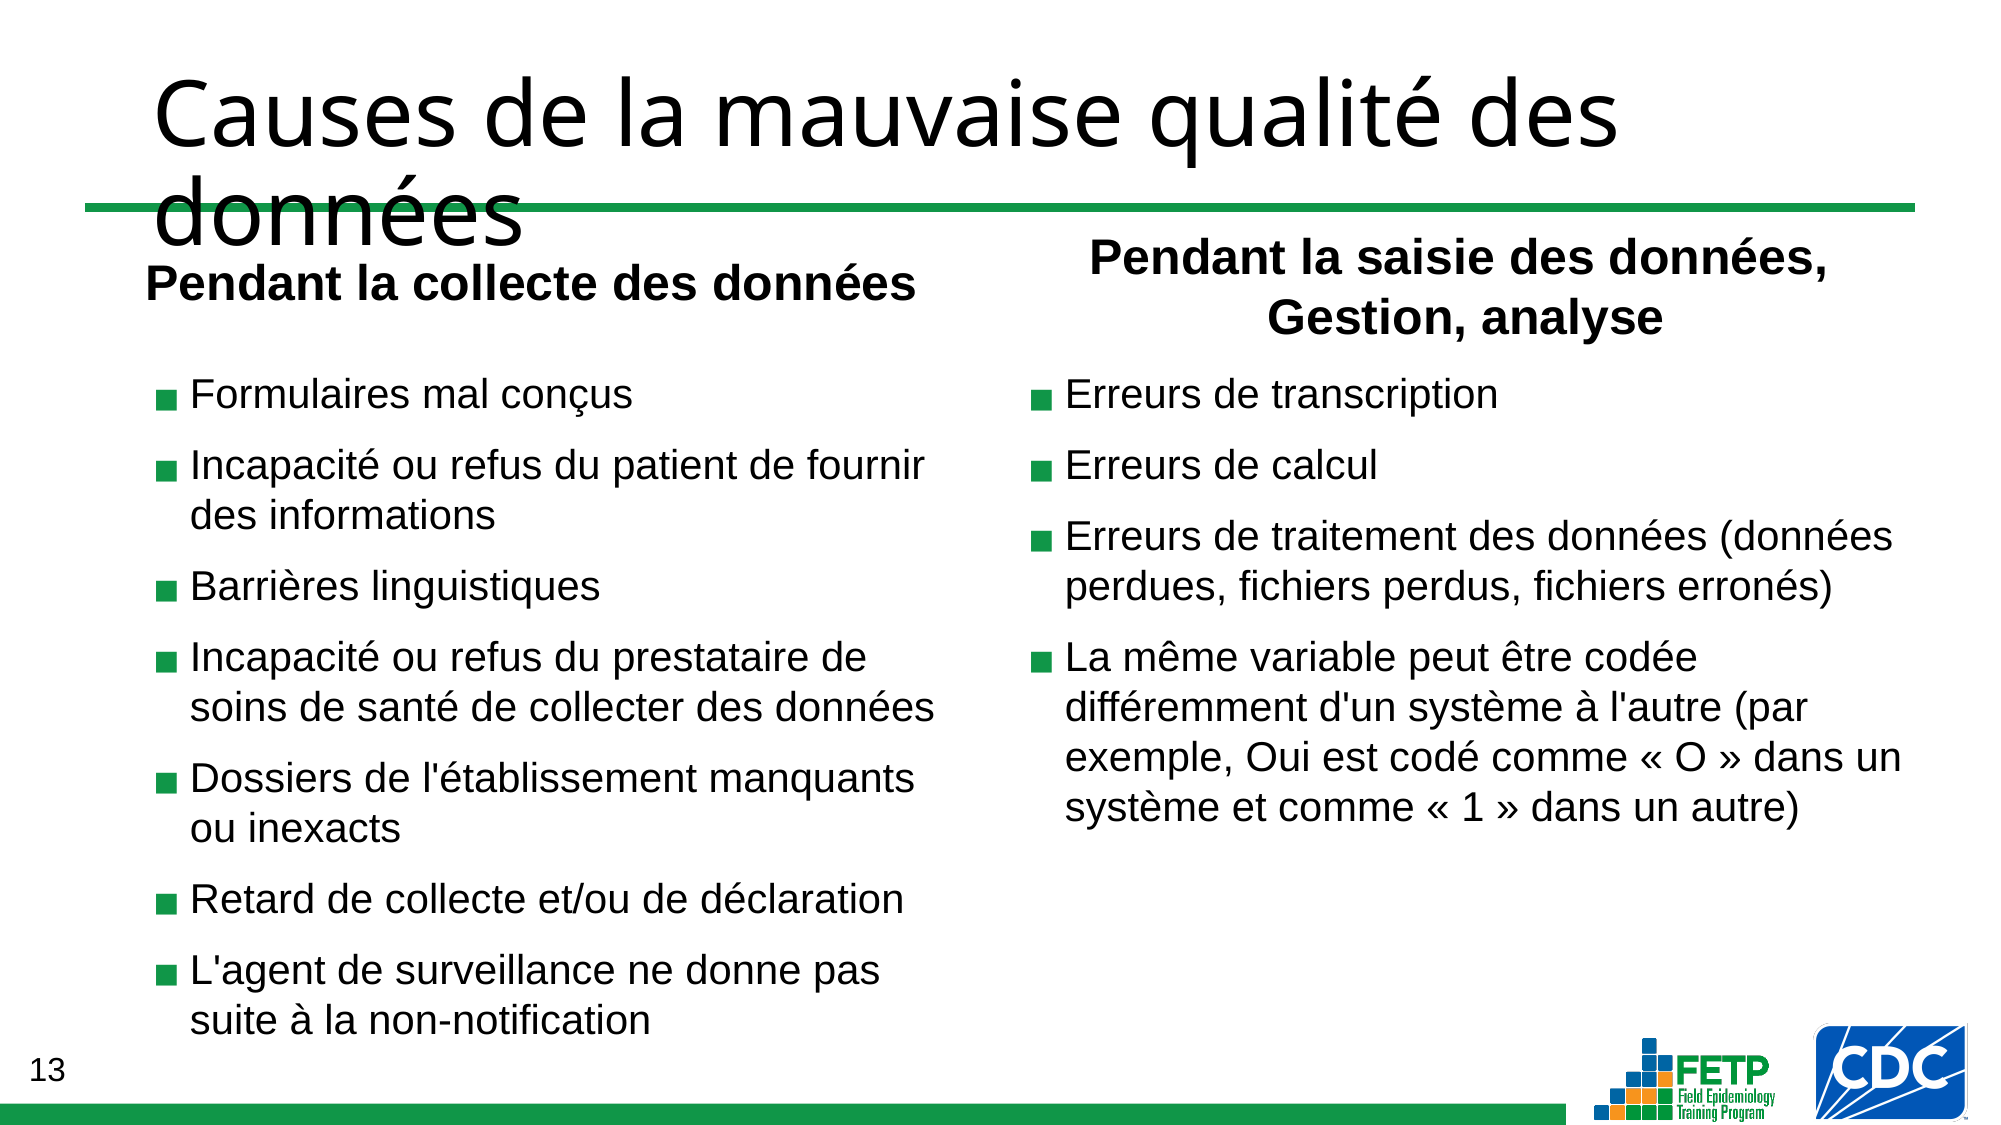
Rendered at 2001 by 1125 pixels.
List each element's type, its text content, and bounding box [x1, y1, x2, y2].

picture [1813, 1023, 1968, 1122]
title Causes de la mauvaise qualité des données [137, 59, 1921, 196]
list Pendant la saisie des données, Gestion, analyse [1012, 241, 1921, 328]
list Formulaires mal conçus Incapacité ou refus du patient de fournir des informations Barrières linguistiques Incapacité ou refus du prestataire de soins de santé de collecter des données Dossiers de l'établissement manquants ou inexacts Retard de collecte et/ou de déclaration L'agent de surveillance ne donne pas suite à la non-notification [137, 359, 984, 1022]
picture [1594, 1038, 1775, 1122]
list Pendant la collecte des données [108, 241, 955, 328]
list Erreurs de transcription Erreurs de calcul Erreurs de traitement des données (données perdues, fichiers perdus, fichiers erronés) La même variable peut être codée différemment d'un système à l'autre (par exemple, Oui est codé comme « O » dans un système et comme « 1 » dans un autre) [1012, 359, 1921, 1022]
